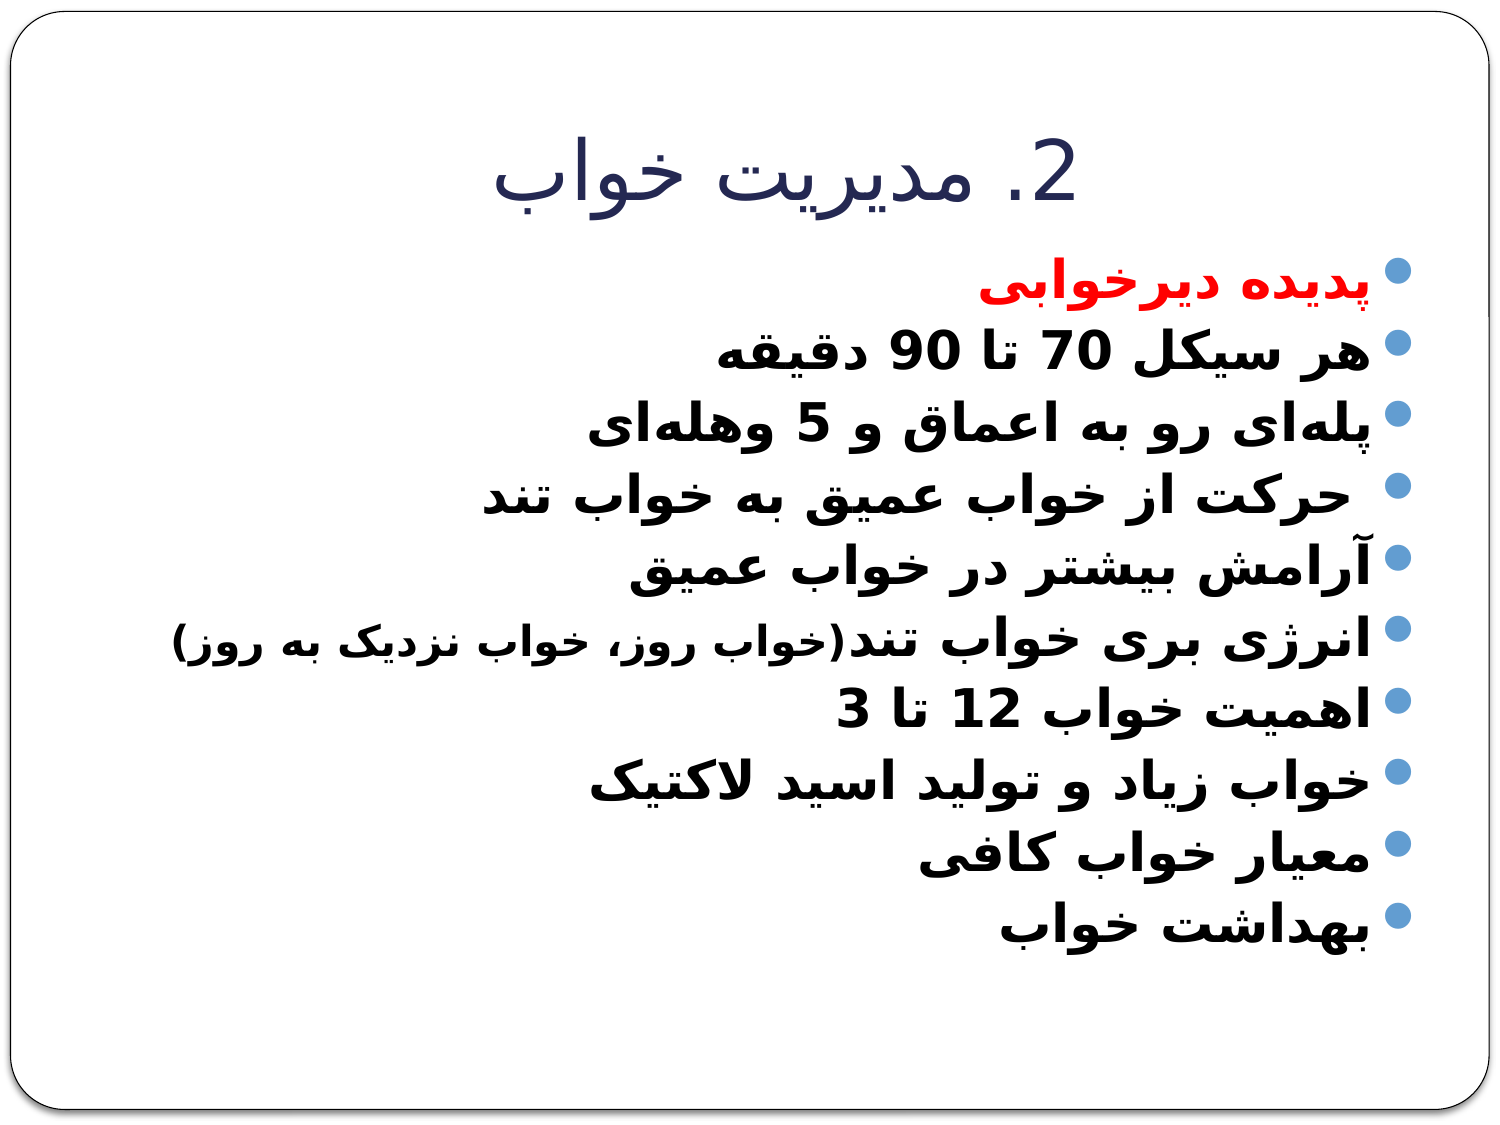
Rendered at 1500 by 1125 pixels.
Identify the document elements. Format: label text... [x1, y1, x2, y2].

title 2. مدیریت خواب [150, 45, 1425, 233]
list پدیده دیرخوابی هر سیکل 70 تا 90 دقیقه پله‌ای رو به اعماق و 5 وهله‌ای حرکت از خواب عمیق به خواب تند آرامش بیشتر در خواب عمیق انرژی بری خواب تند(خواب روز، خواب نزدیک به روز) اهمیت خواب 12 تا 3 خواب زیاد و تولید اسید لاکتیک معیار خواب کافی بهداشت خواب [150, 237, 1425, 988]
